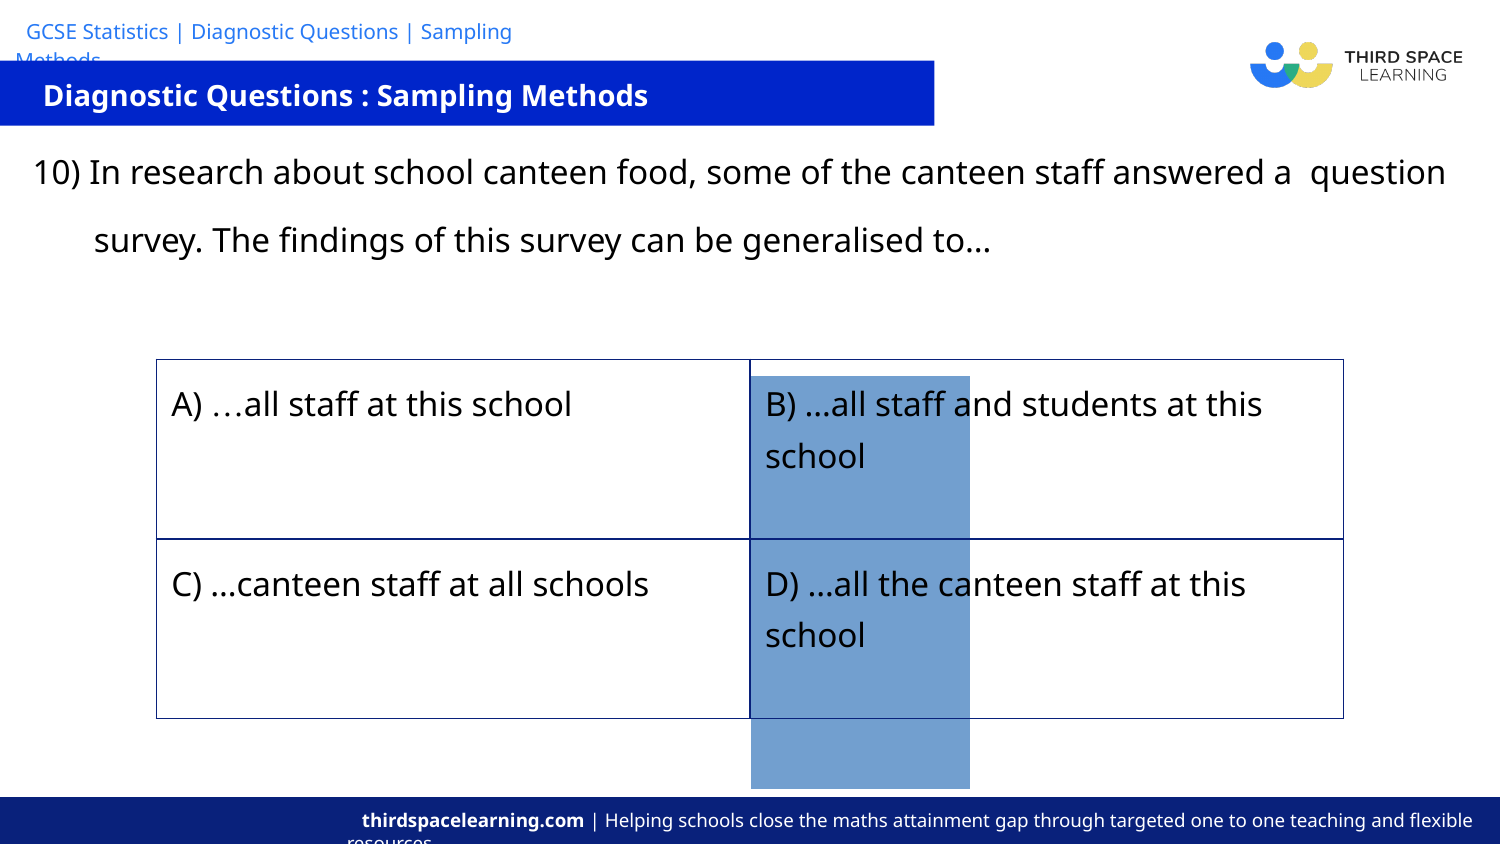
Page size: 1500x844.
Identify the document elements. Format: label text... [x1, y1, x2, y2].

table_header B) …all staff and students at this school [751, 360, 1343, 538]
table_header A) …all staff at this school [157, 360, 749, 538]
table_cell C) …canteen staff at all schools [157, 540, 749, 718]
picture [1250, 33, 1465, 99]
text_box Diagnostic Questions : Sampling Methods [27, 61, 778, 127]
table_cell D) …all the canteen staff at this school [751, 540, 1343, 718]
